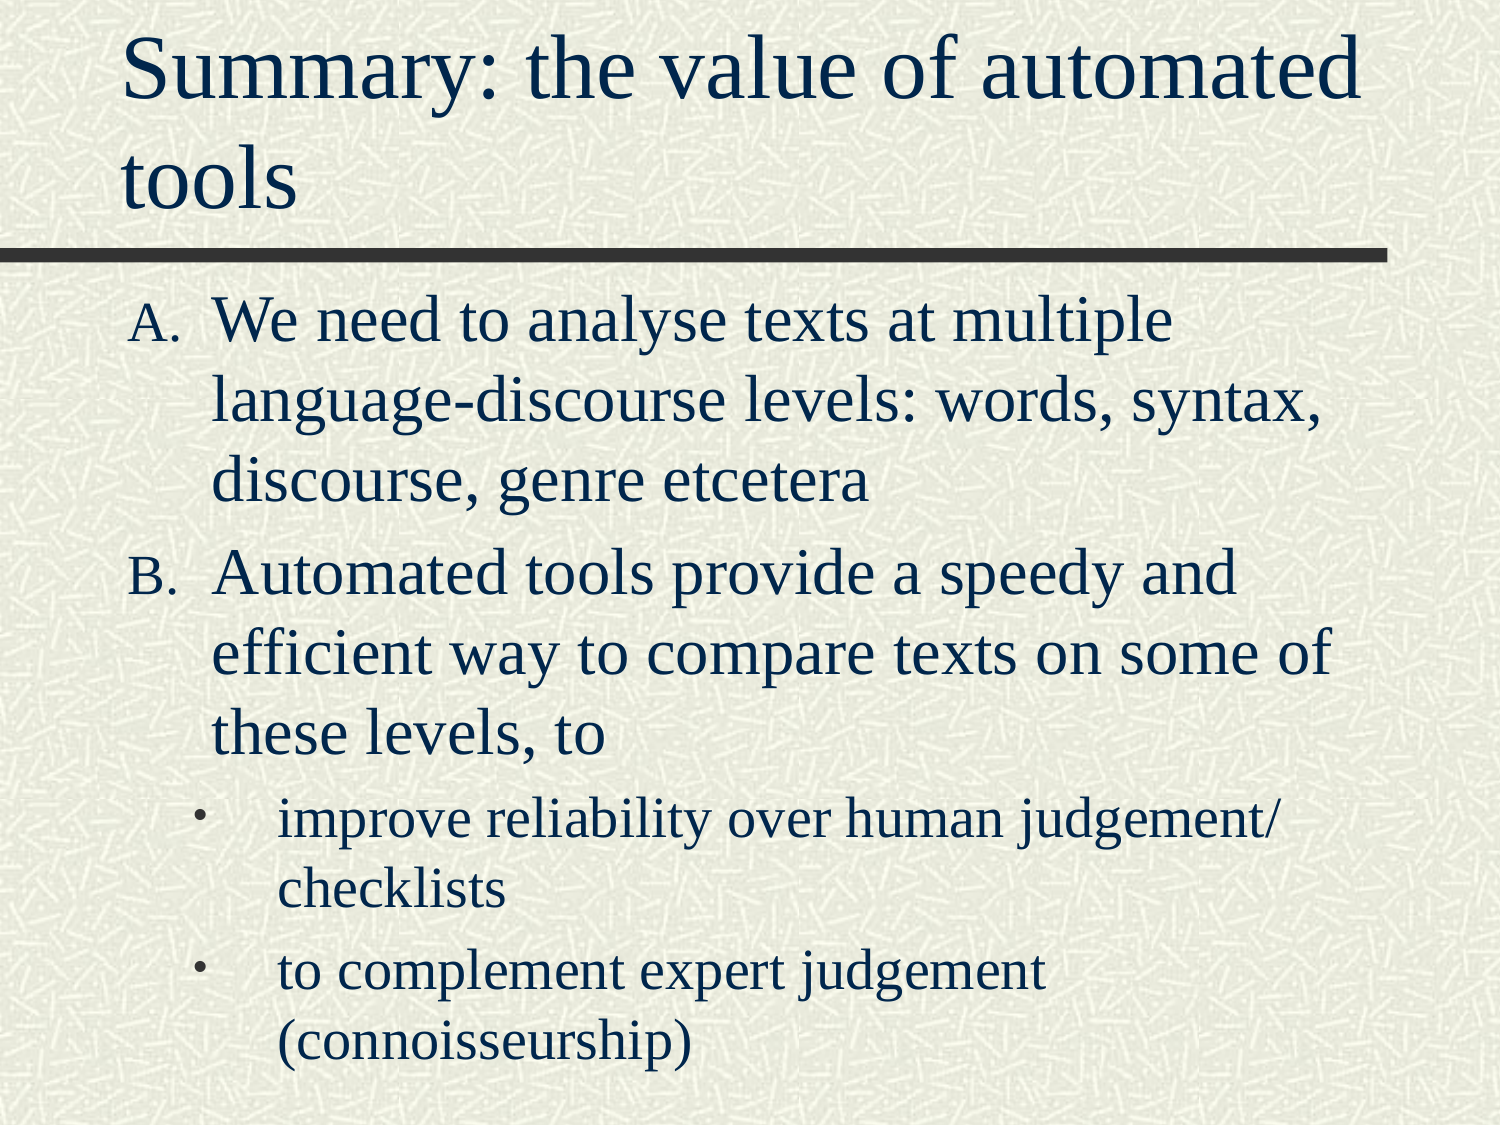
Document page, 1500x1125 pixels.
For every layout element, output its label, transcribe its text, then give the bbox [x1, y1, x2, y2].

title Summary: the value of automated tools [105, 46, 1455, 235]
picture [0, 0, 1500, 1125]
list We need to analyse texts at multiple language-discourse levels: words, syntax, discourse, genre etcetera Automated tools provide a speedy and efficient way to compare texts on some of these levels, to improve reliability over human judgement/ checklists to complement expert judgement (connoisseurship) [112, 266, 1388, 955]
